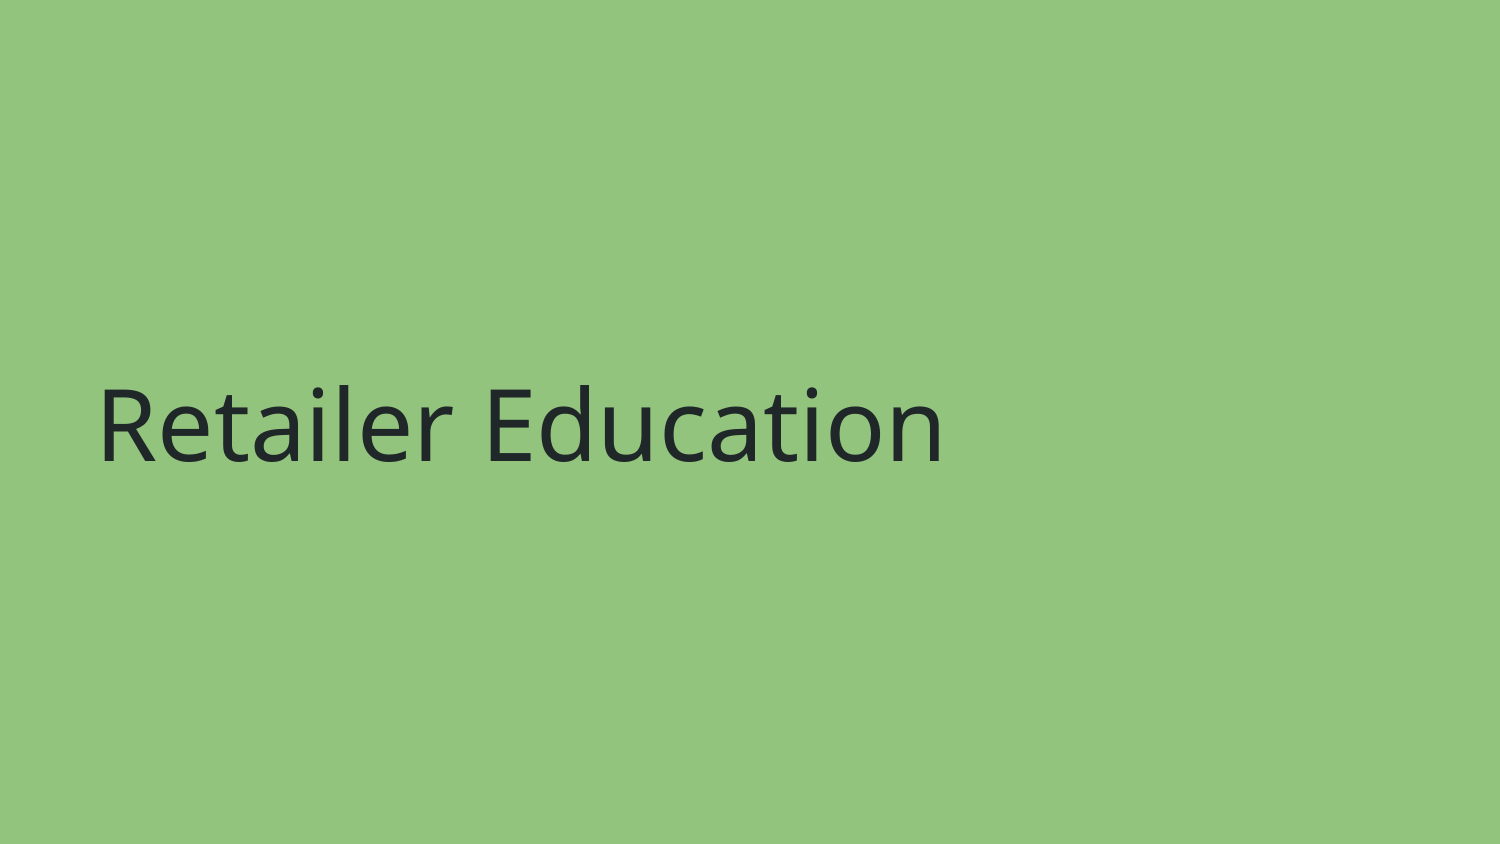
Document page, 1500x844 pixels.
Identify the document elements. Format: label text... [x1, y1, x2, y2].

title Retailer Education [80, 86, 1032, 758]
